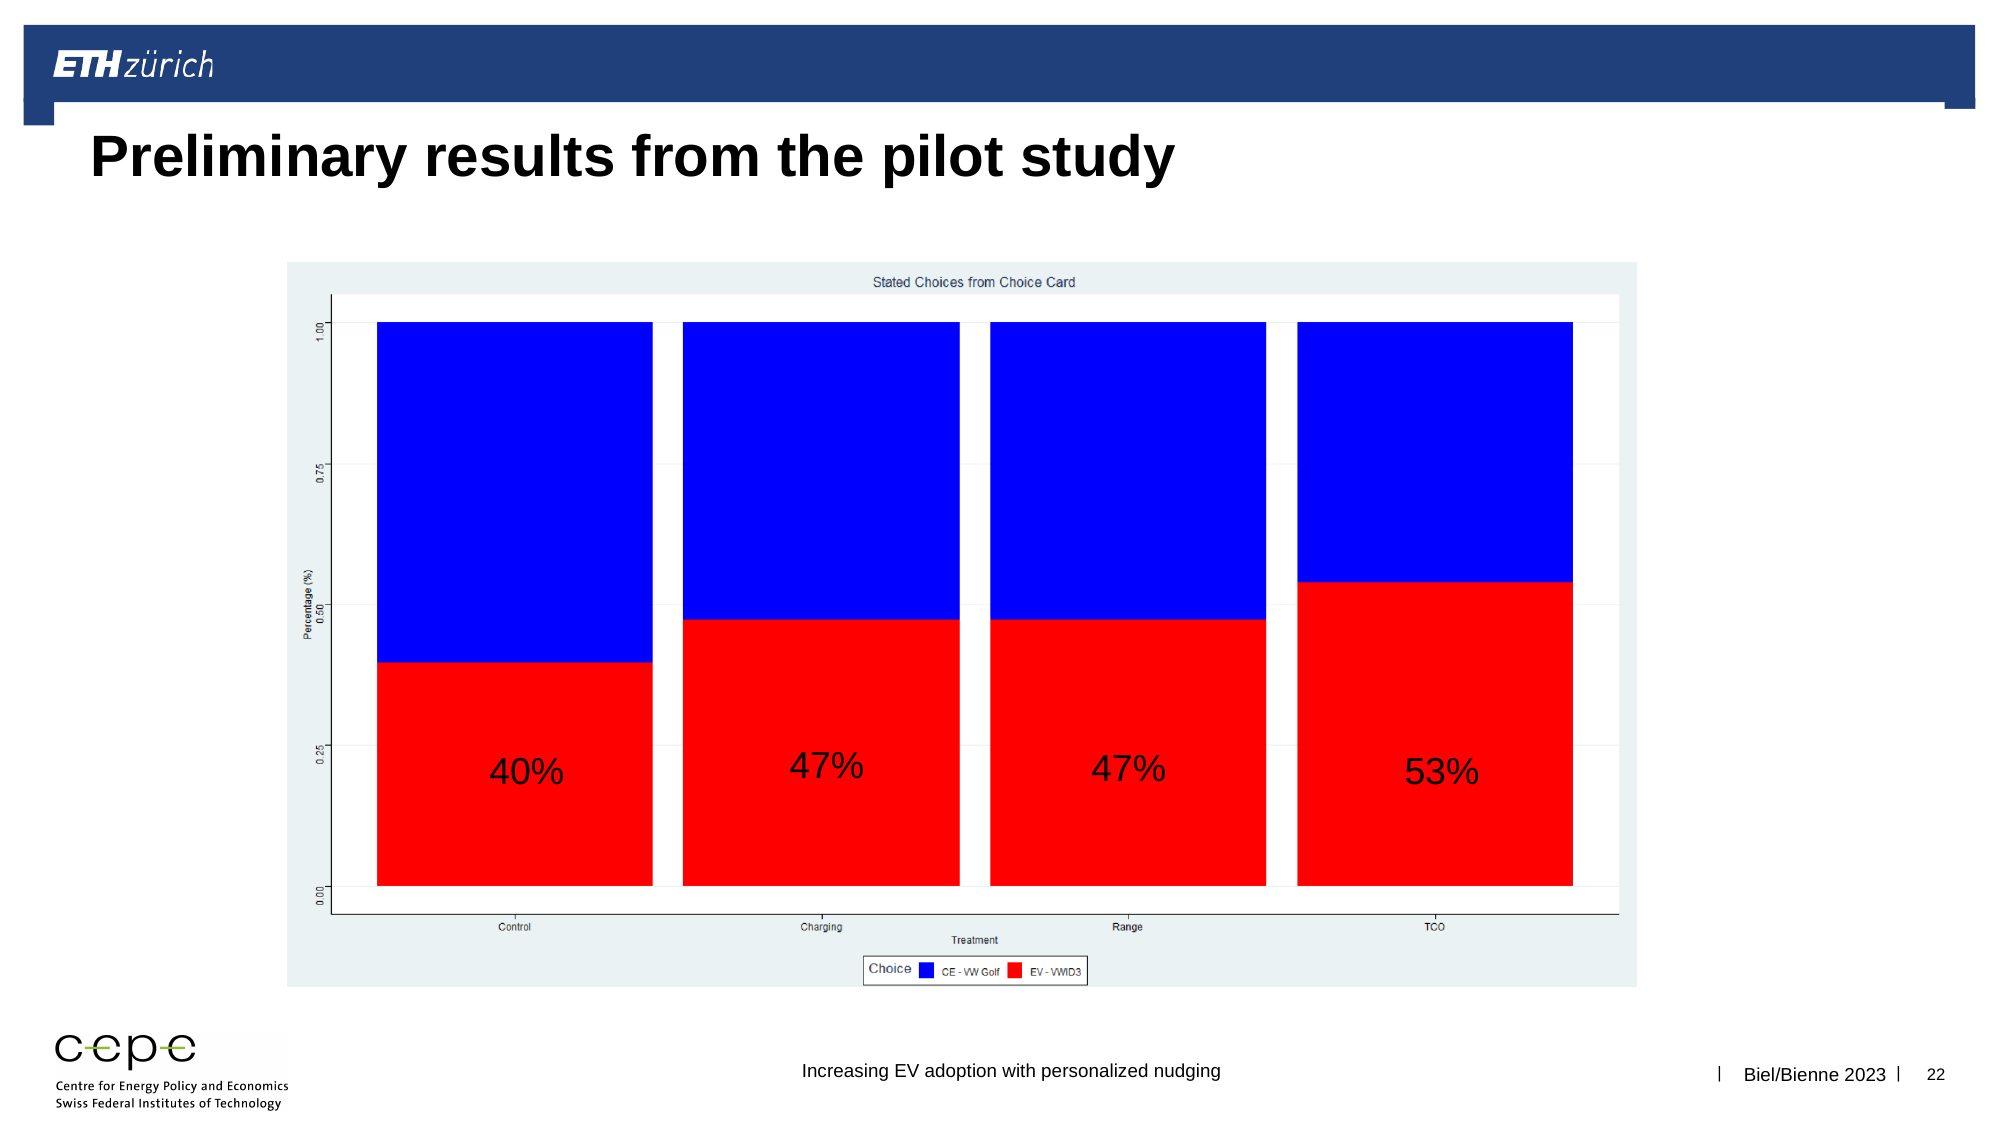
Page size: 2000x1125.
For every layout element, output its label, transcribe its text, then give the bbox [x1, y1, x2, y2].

slide_number 22 [1906, 1034, 1966, 1112]
text_box Biel/Bienne 2023 [1728, 1054, 1906, 1125]
picture [54, 1033, 289, 1112]
picture [286, 262, 1637, 987]
text_box Preliminary results from the pilot study [66, 108, 1988, 263]
text_box Increasing EV adoption with personalized nudging [787, 1051, 1709, 1125]
